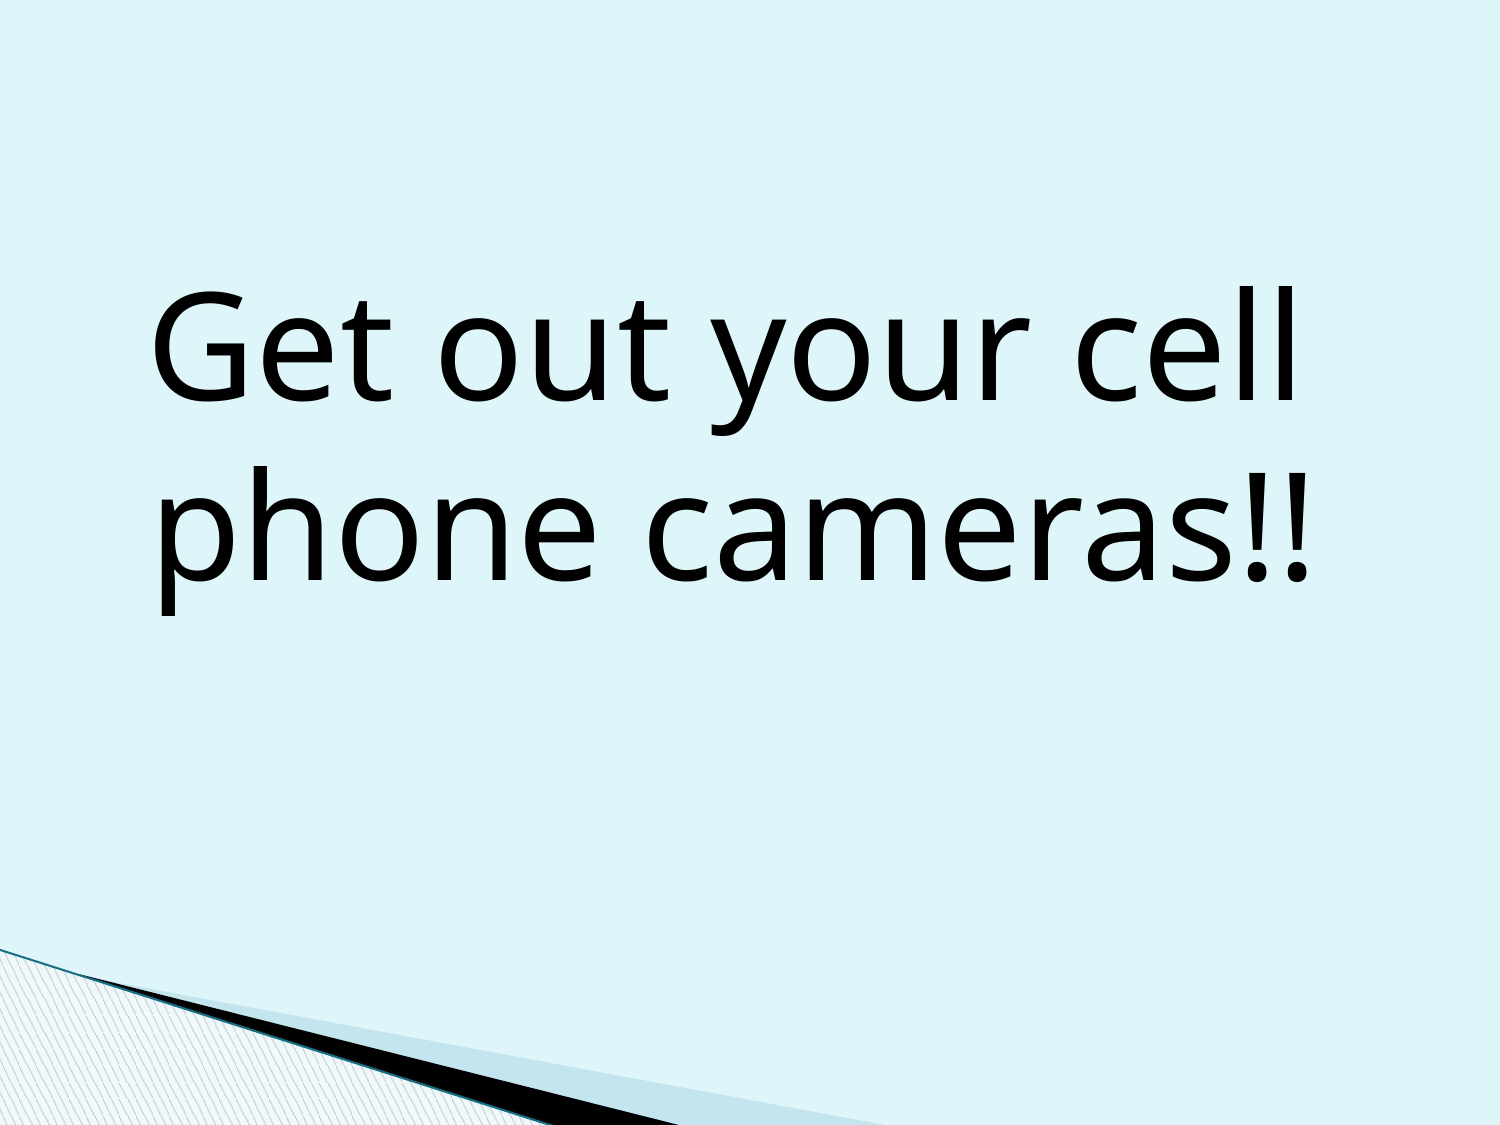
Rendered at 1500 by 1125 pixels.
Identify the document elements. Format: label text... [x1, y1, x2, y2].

list Get out your cell phone cameras!! [75, 243, 1425, 986]
